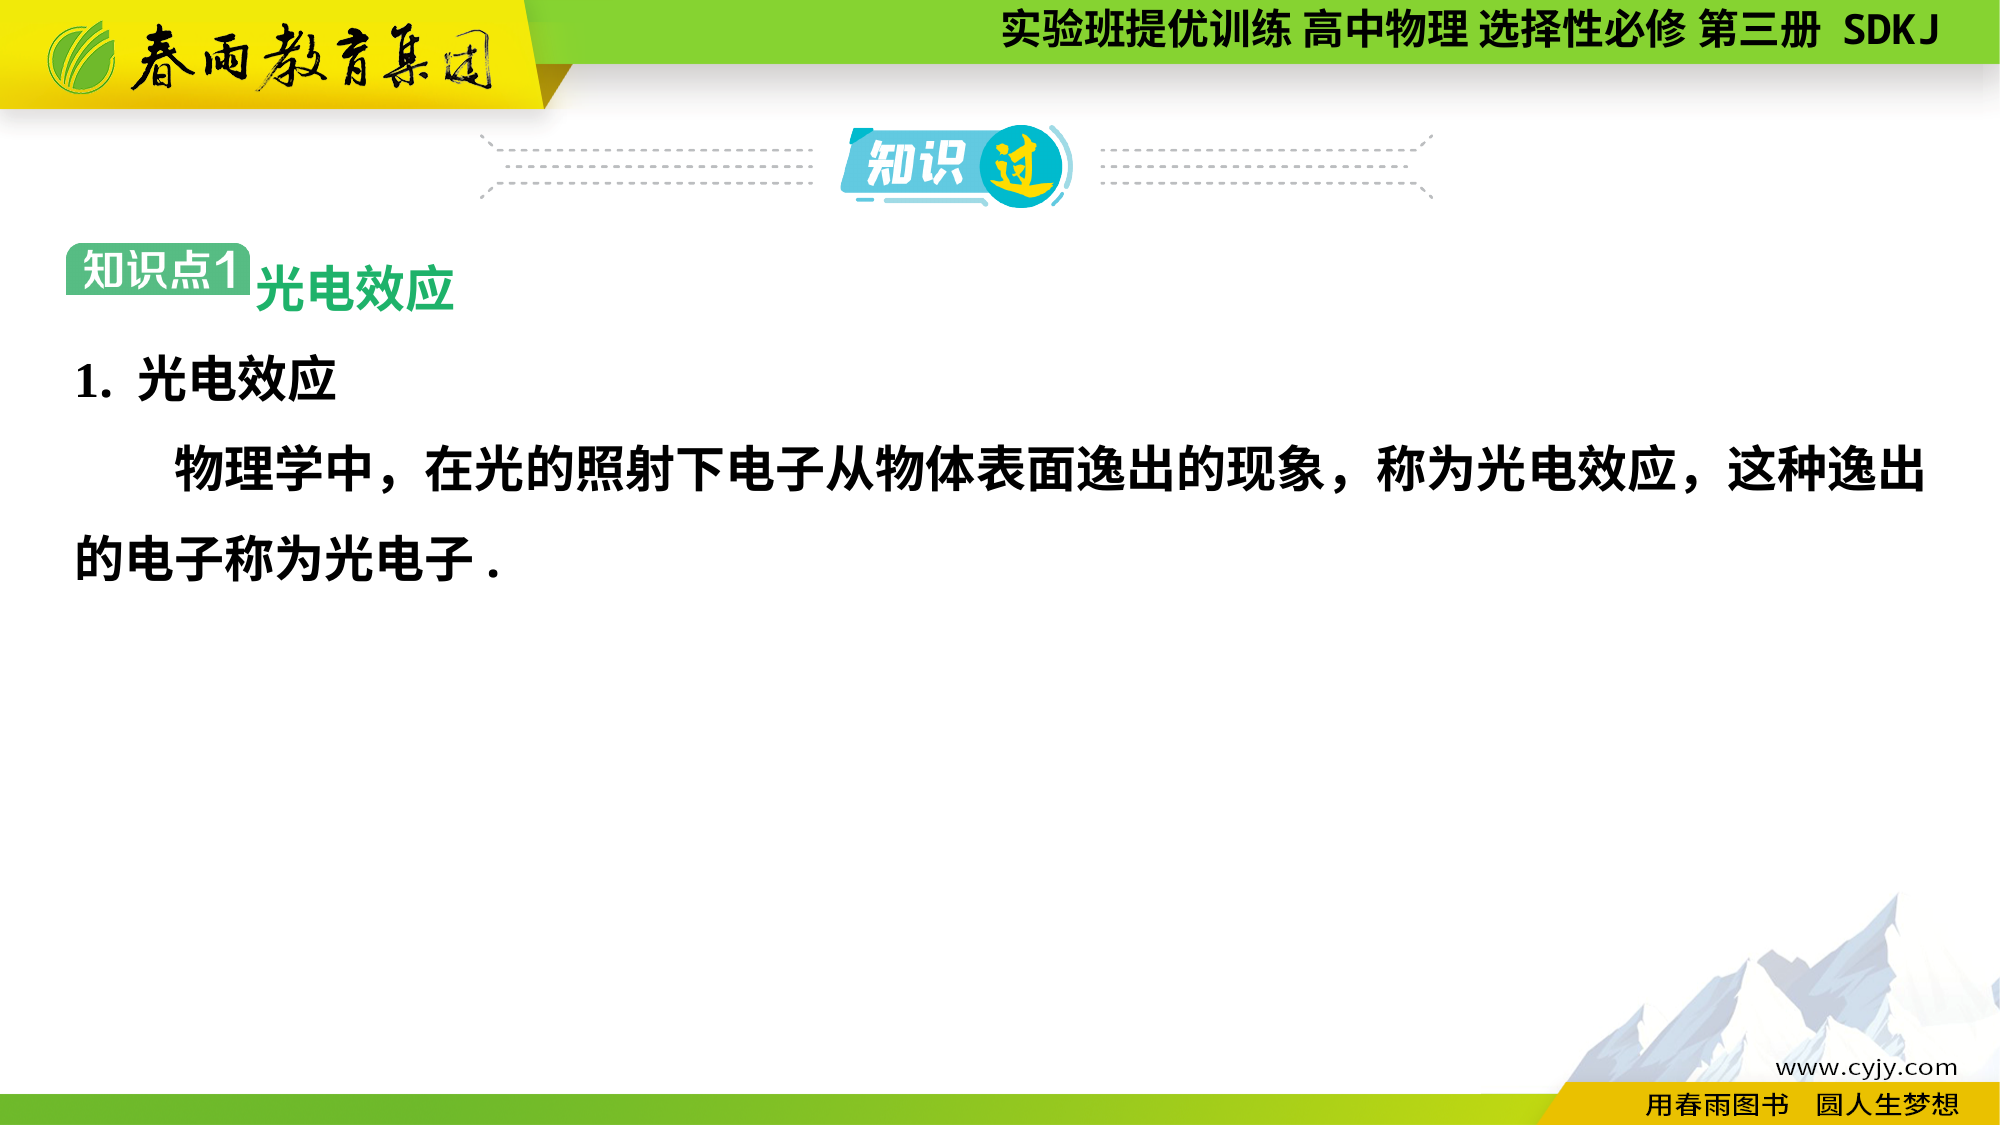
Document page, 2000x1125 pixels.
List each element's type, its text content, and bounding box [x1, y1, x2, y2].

list 光电效应 1. 光电效应 物理学中，在光的照射下电子从物体表面逸出的现象，称为光电效应，这种逸出的电子称为光电子. [59, 219, 1944, 599]
picture [0, 0, 2000, 1125]
